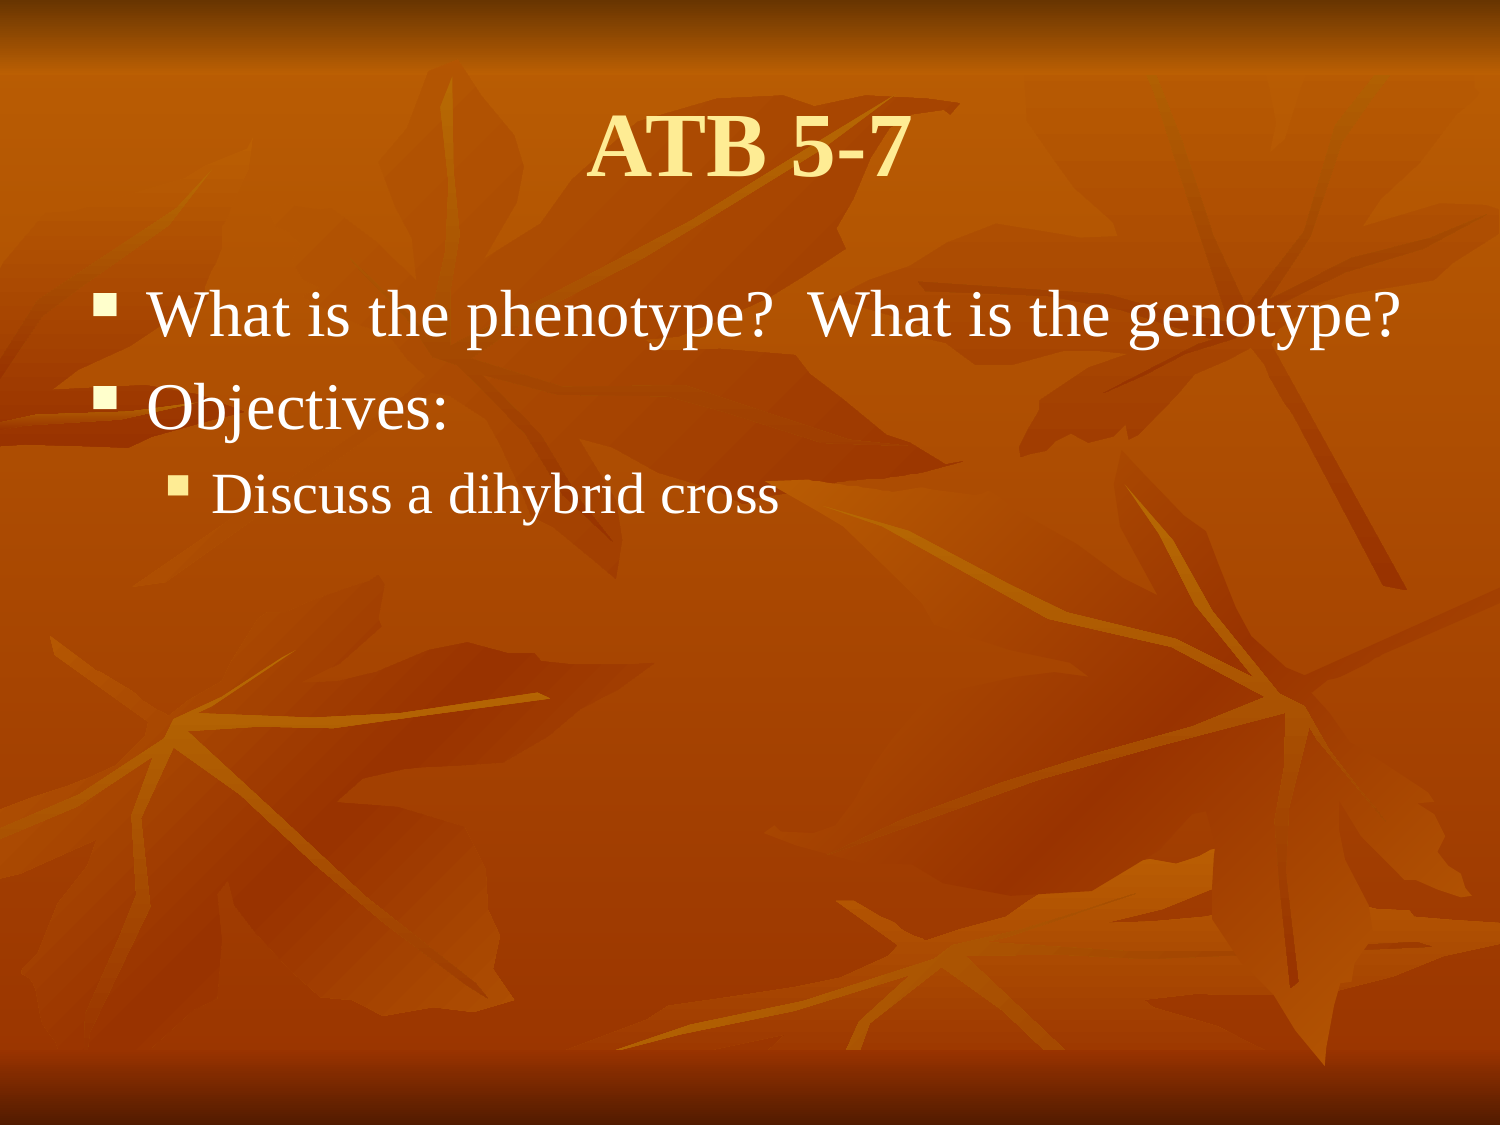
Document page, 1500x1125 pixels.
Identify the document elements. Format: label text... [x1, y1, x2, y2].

list What is the phenotype? What is the genotype? Objectives: Discuss a dihybrid cross [74, 262, 1426, 1006]
title ATB 5-7 [74, 45, 1426, 234]
